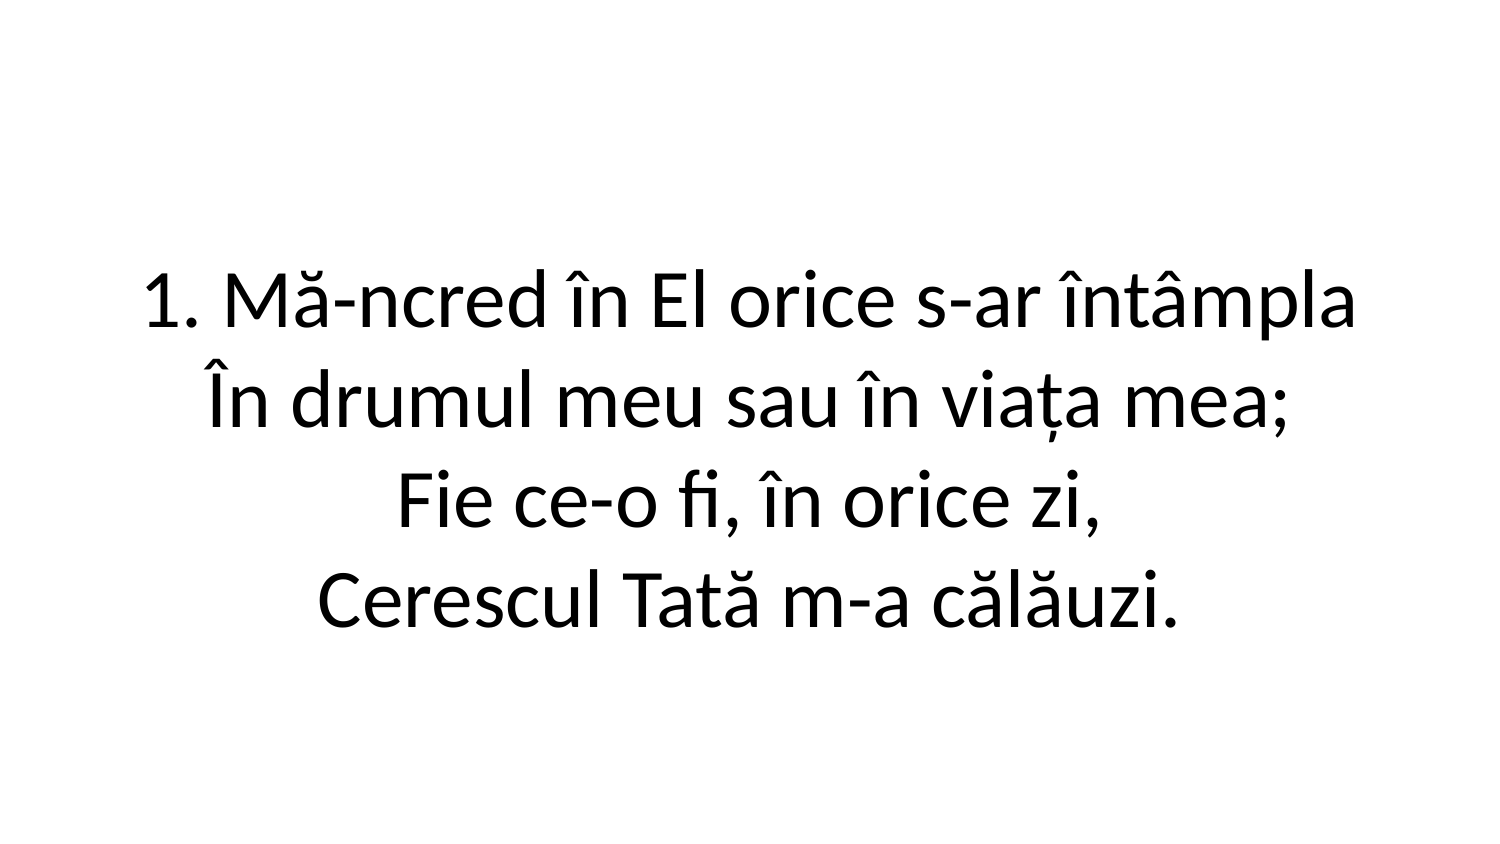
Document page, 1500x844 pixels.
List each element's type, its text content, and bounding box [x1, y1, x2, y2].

text_box 1. Mă-ncred în El orice s-ar întâmpla În drumul meu sau în viața mea; Fie ce-o fi, în orice zi, Cerescul Tată m-a călăuzi. [124, 192, 1376, 652]
